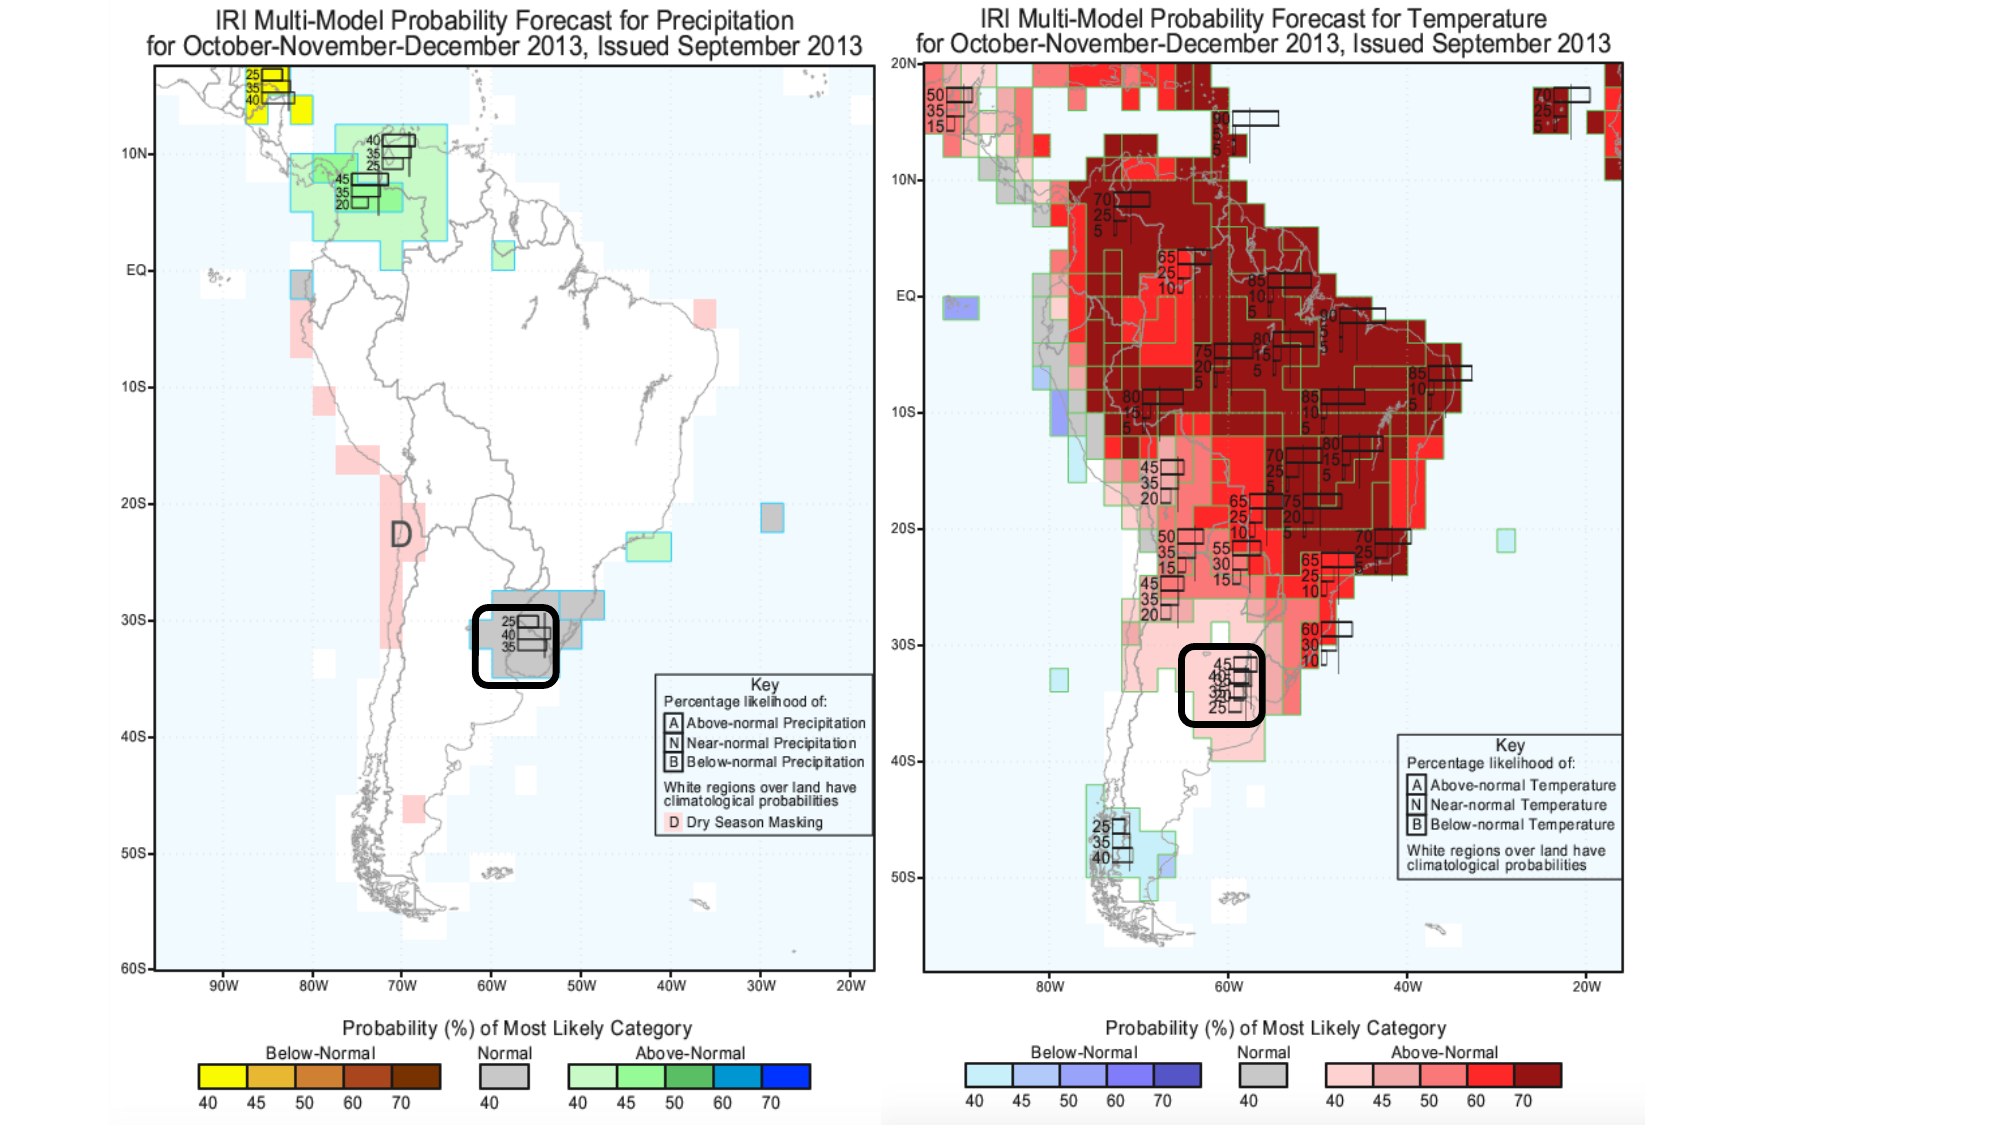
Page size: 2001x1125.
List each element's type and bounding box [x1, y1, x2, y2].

picture [108, 0, 1645, 1125]
